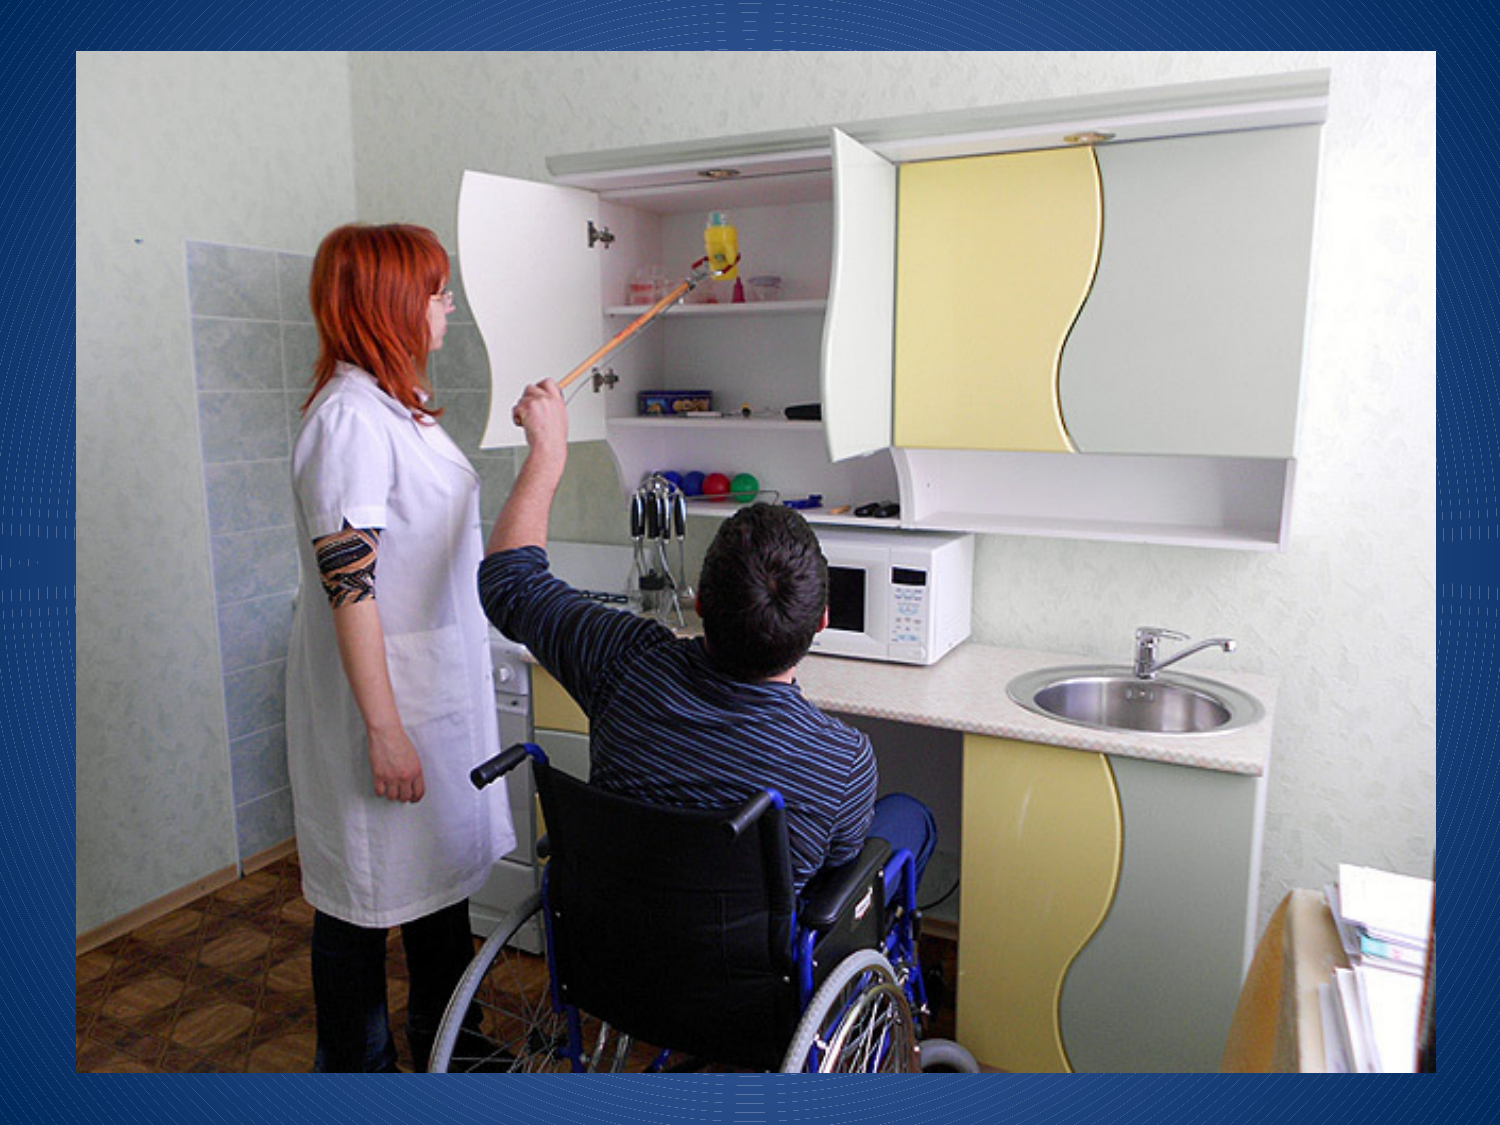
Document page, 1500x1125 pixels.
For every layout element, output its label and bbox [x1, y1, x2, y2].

picture [76, 50, 1436, 1073]
